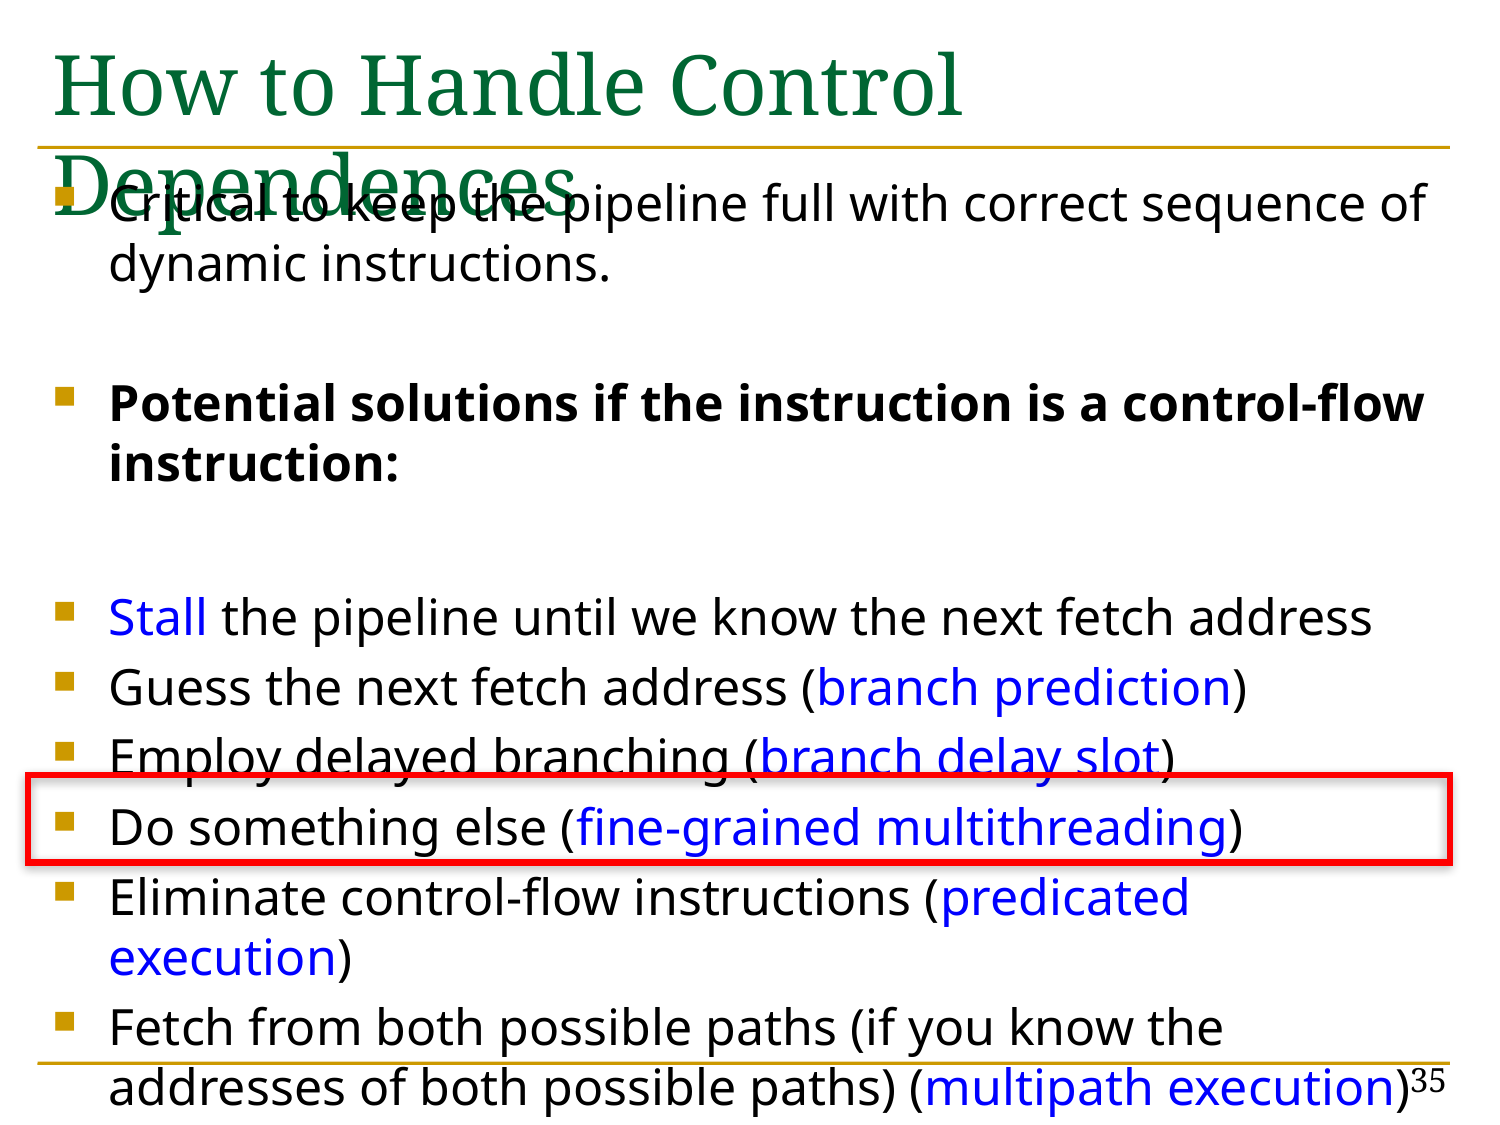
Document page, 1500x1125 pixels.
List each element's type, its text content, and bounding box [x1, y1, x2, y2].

list Critical to keep the pipeline full with correct sequence of dynamic instructions. Potential solutions if the instruction is a control-flow instruction: Stall the pipeline until we know the next fetch address Guess the next fetch address (branch prediction) Employ delayed branching (branch delay slot) Do something else (fine-grained multithreading) Eliminate control-flow instructions (predicated execution) Fetch from both possible paths (if you know the addresses of both possible paths) (multipath execution) [37, 163, 1450, 773]
title How to Handle Control Dependences [37, 24, 1450, 163]
slide_number 35 [1111, 1036, 1462, 1112]
list Critical to keep the pipeline full with correct sequence of dynamic instructions. Potential solutions if the instruction is a control-flow instruction: Stall the pipeline until we know the next fetch address Guess the next fetch address (branch prediction) Employ delayed branching (branch delay slot) Do something else (fine-grained multithreading) Eliminate control-flow instructions (predicated execution) Fetch from both possible paths (if you know the addresses of both possible paths) (multipath execution) [37, 872, 1450, 1016]
text_box [27, 774, 1450, 863]
